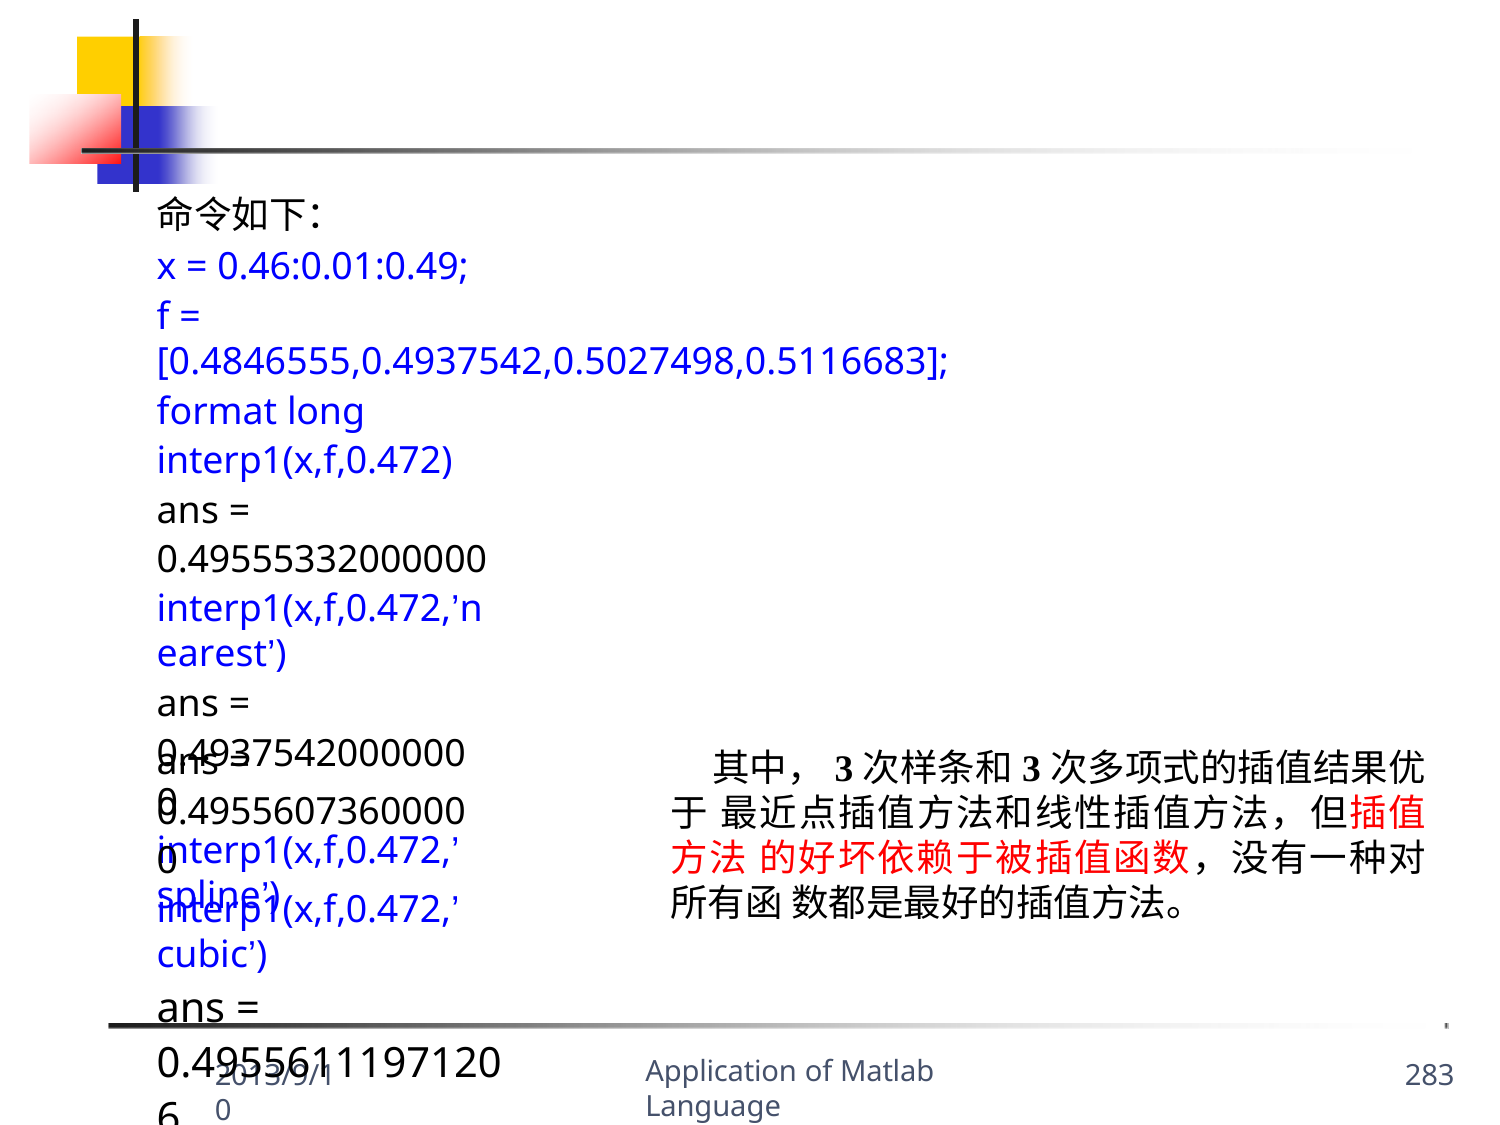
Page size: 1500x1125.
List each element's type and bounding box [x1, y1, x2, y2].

slide_number [643, 1051, 987, 1125]
picture [108, 1023, 154, 1029]
picture [29, 36, 1431, 184]
text_box [154, 193, 347, 237]
picture [561, 1023, 1458, 1029]
slide_number [1400, 1056, 1457, 1125]
text_box [154, 242, 1428, 1125]
